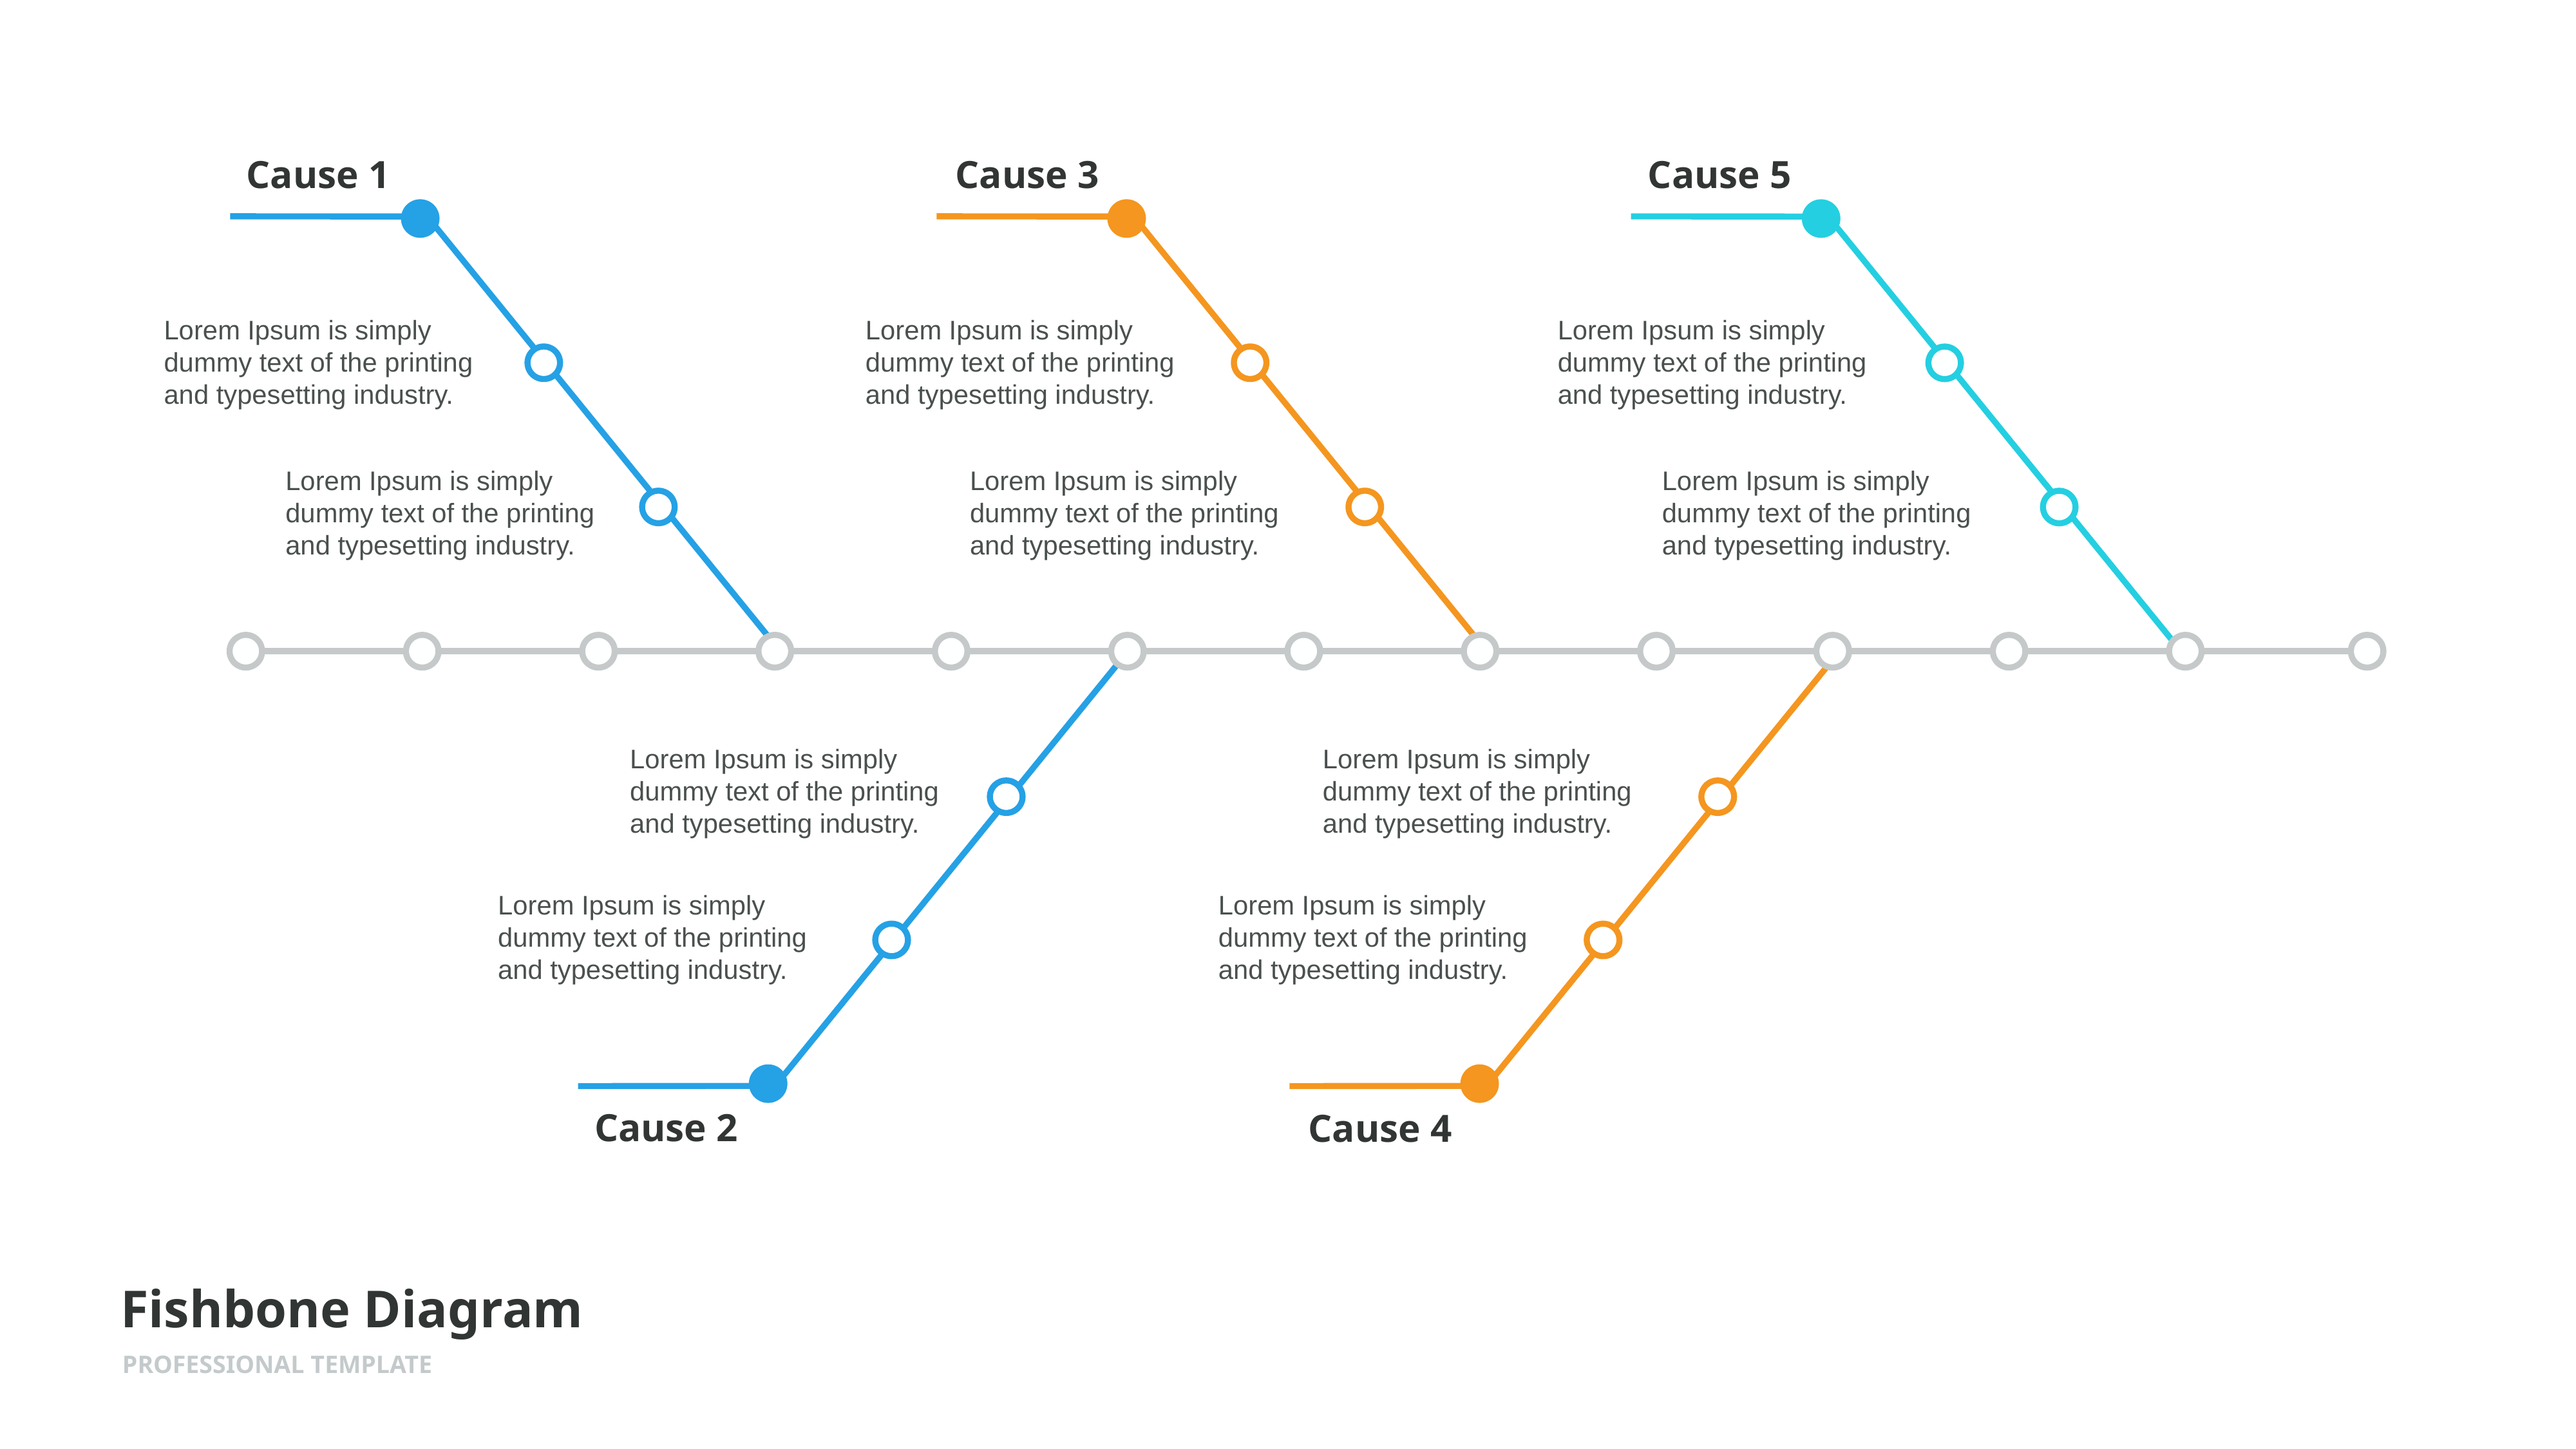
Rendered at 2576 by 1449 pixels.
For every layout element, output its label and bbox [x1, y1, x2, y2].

text_box [154, 146, 2383, 1155]
